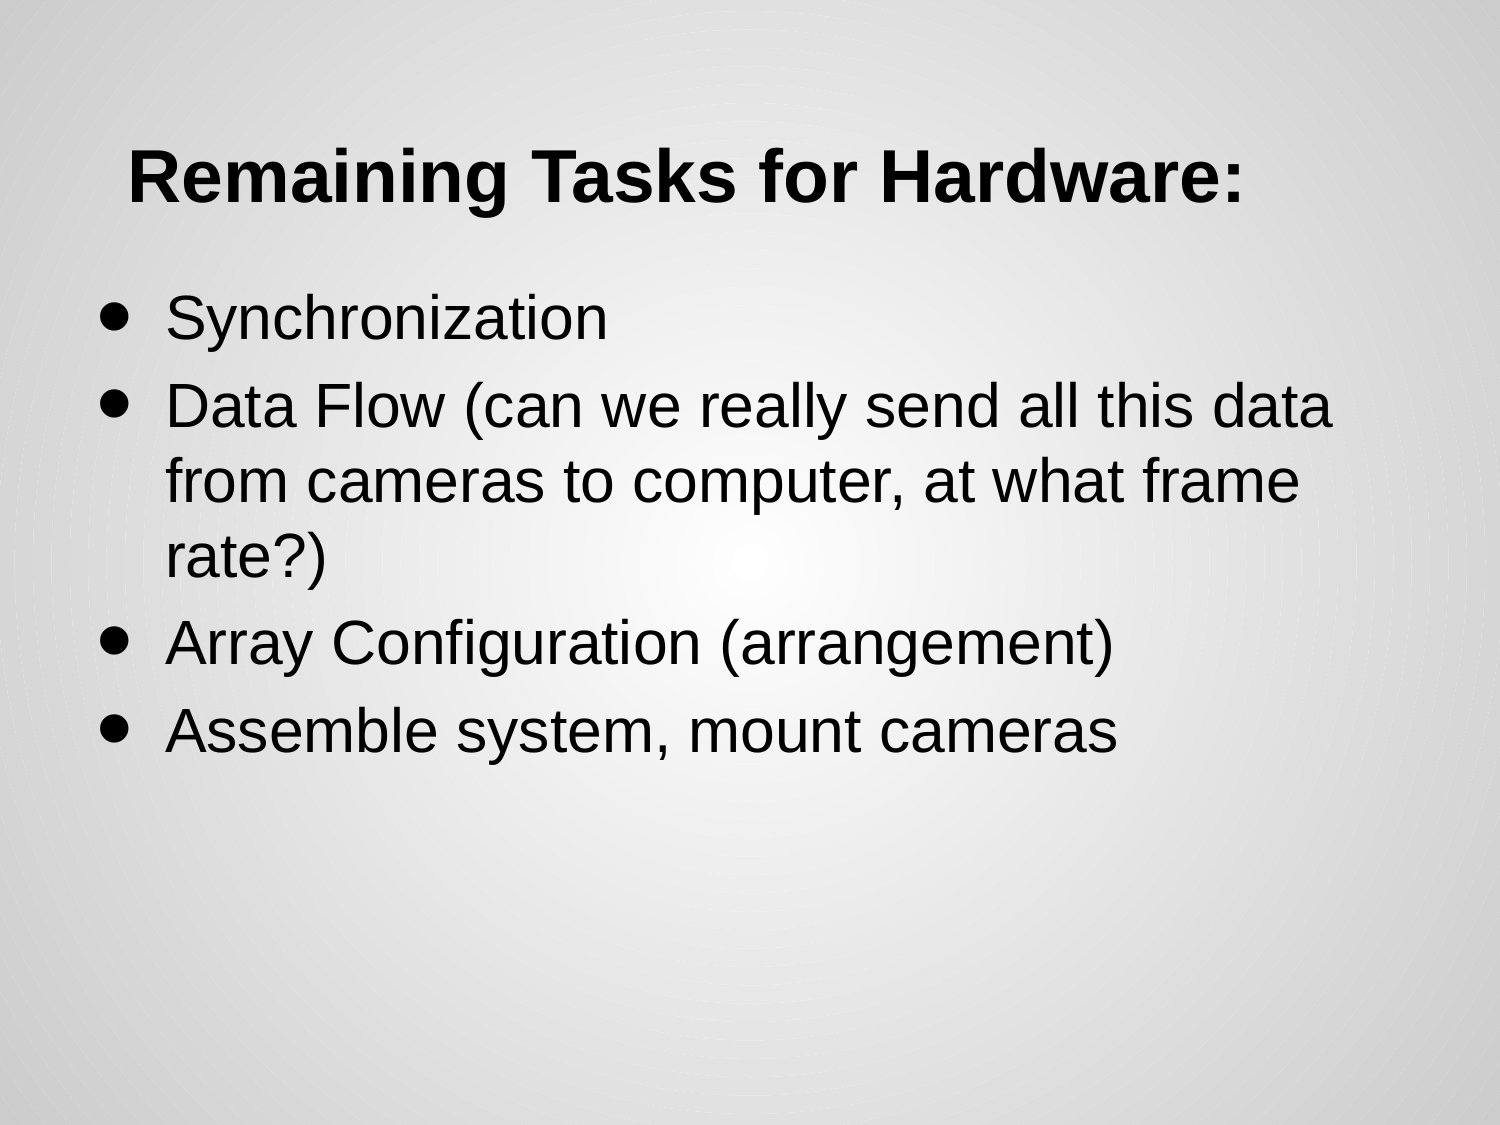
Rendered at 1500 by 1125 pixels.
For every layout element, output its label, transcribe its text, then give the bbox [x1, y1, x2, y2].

list Synchronization Data Flow (can we really send all this data from cameras to computer, at what frame rate?) Array Configuration (arrangement) Assemble system, mount cameras [75, 262, 1425, 1078]
title Remaining Tasks for Hardware: [75, 45, 1425, 233]
